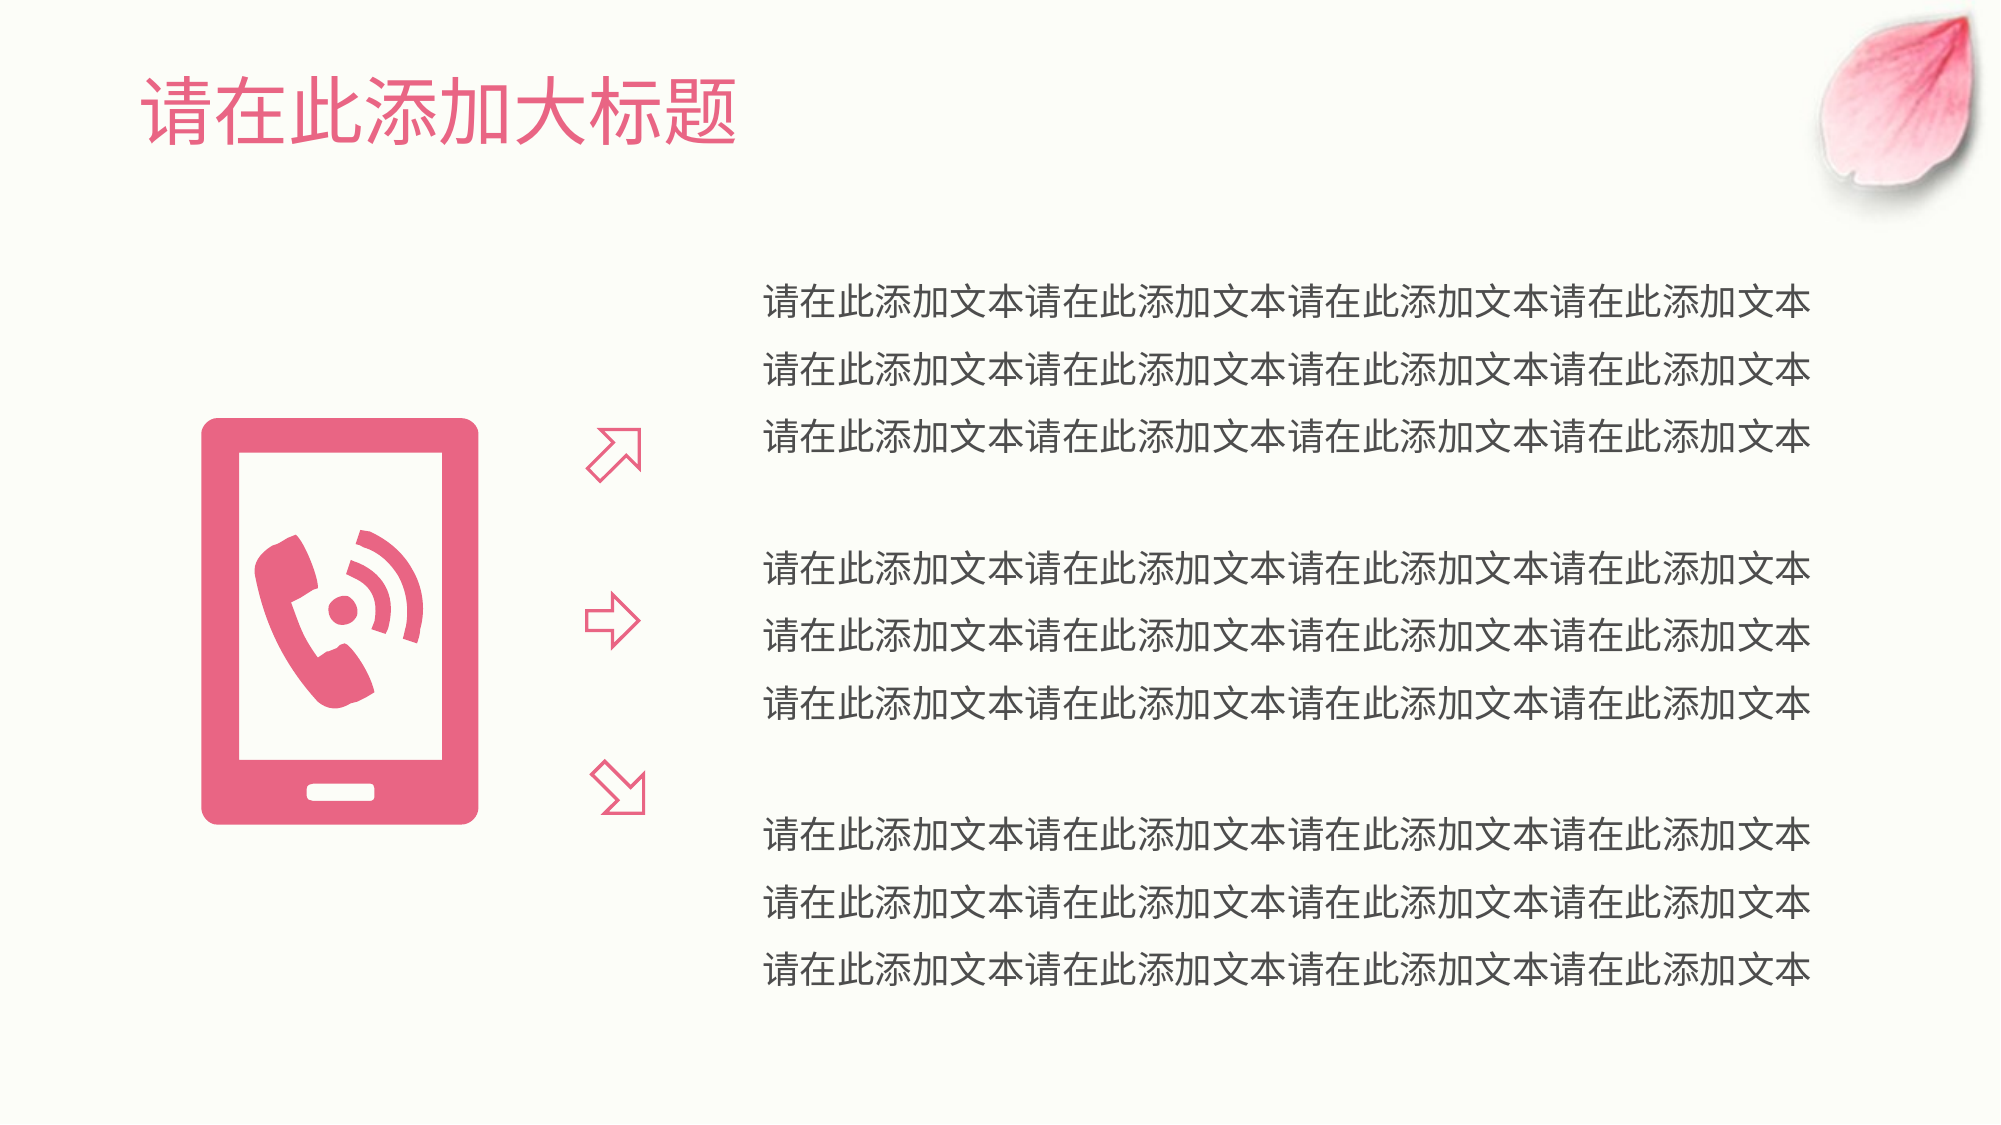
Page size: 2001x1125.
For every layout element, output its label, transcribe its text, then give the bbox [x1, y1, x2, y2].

picture [0, 0, 2000, 1124]
text_box [585, 590, 641, 651]
text_box [589, 758, 646, 815]
text_box 请在此添加文本请在此添加文本请在此添加文本请在此添加文本请在此添加文本请在此添加文本请在此添加文本请在此添加文本请在此添加文本请在此添加文本请在此添加文本请在此添加文本 [747, 781, 1843, 999]
text_box [201, 418, 479, 825]
text_box [585, 427, 641, 484]
text_box 请在此添加文本请在此添加文本请在此添加文本请在此添加文本请在此添加文本请在此添加文本请在此添加文本请在此添加文本请在此添加文本请在此添加文本请在此添加文本请在此添加文本 [747, 514, 1843, 733]
title 请在此添加大标题 [123, 45, 1552, 185]
text_box 请在此添加文本请在此添加文本请在此添加文本请在此添加文本请在此添加文本请在此添加文本请在此添加文本请在此添加文本请在此添加文本请在此添加文本请在此添加文本请在此添加文本 [747, 248, 1843, 466]
